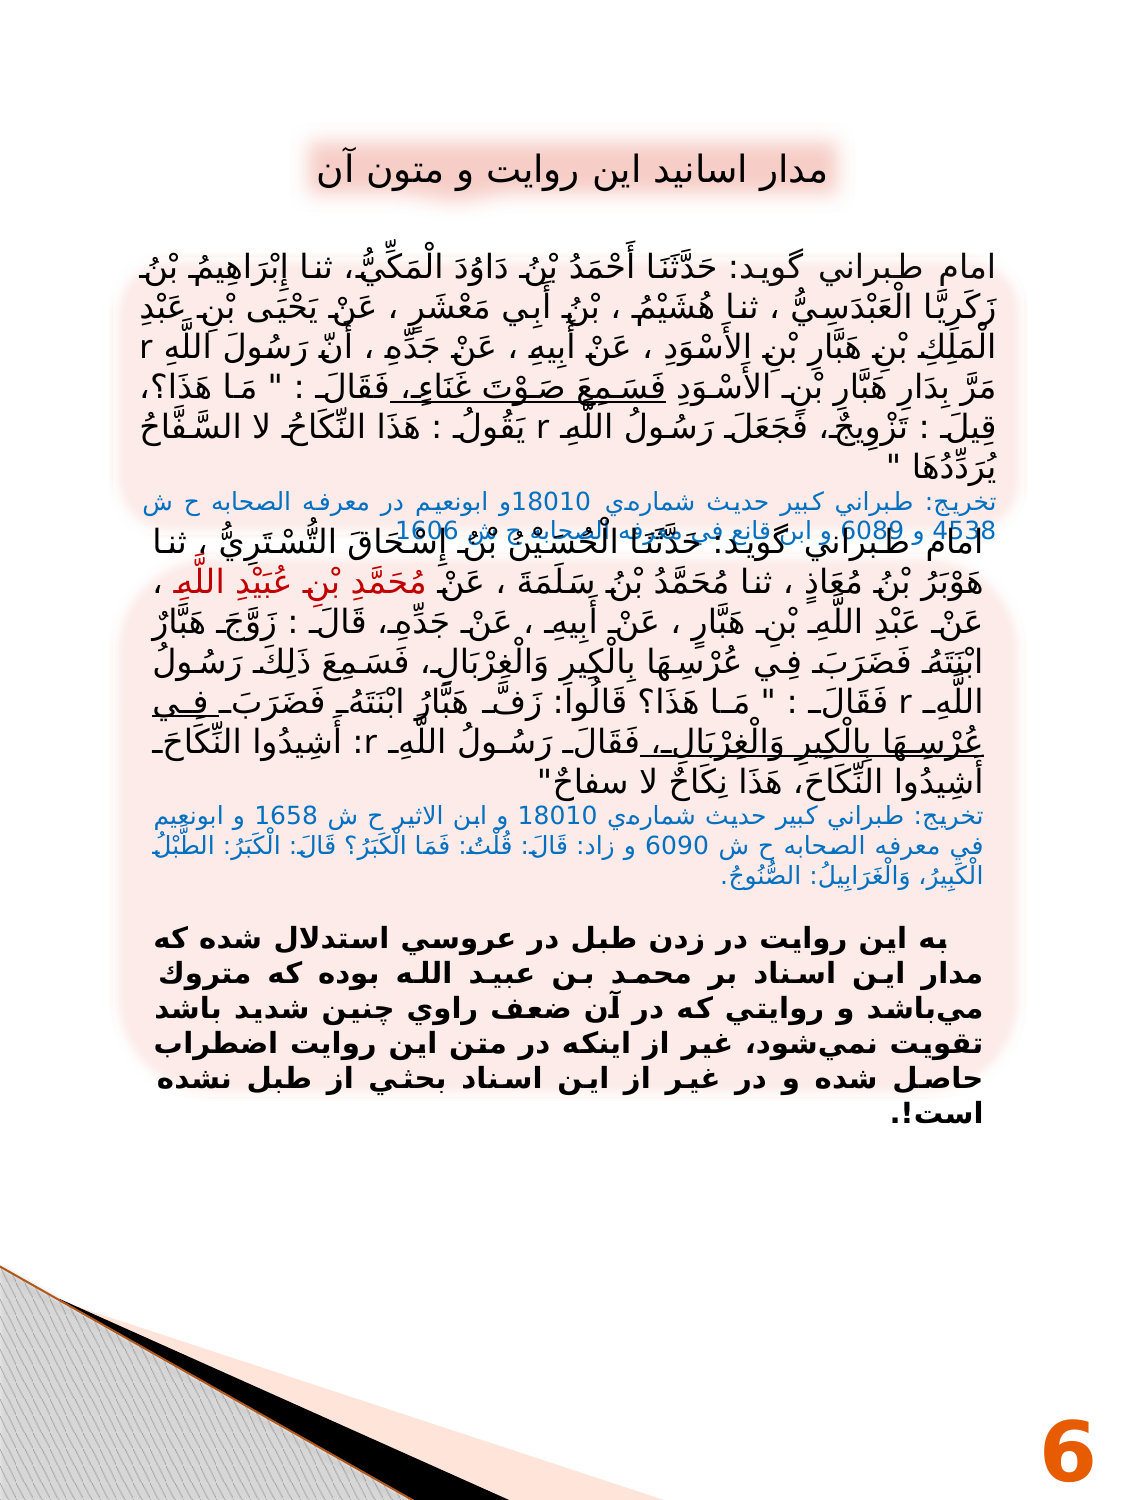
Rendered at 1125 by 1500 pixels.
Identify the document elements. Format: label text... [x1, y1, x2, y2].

text_box اجماع بر تحريم آهنگ و پاسخ شبهات معترضين برآن: [320, 153, 826, 189]
text_box [3, 1276, 399, 1500]
text_box امام طبراني گويد: حَدَّثَنَا الْحُسَيْنُ بْنُ إِسْحَاقَ التُّسْتَرِيُّ ، ثنا هَوْبَرُ بْنُ مُعَاذٍ ، ثنا مُحَمَّدُ بْنُ سَلَمَةَ ، عَنْ مُحَمَّدِ بْنِ عُبَيْدِ اللَّهِ ، عَنْ عَبْدِ اللَّهِ بْنِ هَبَّارٍ ، عَنْ أَبِيهِ ، عَنْ جَدِّهِ، قَالَ : زَوَّجَ هَبَّارٌ ابْنَتَهُ فَضَرَبَ فِي عُرْسِهَا بِالْكِيرِ وَالْغِرْبَالِ، فَسَمِعَ ذَلِكَ رَسُولُ اللَّهِ r فَقَالَ : " مَا هَذَا؟ قَالُوا: زَفَّ هَبَّارُ ابْنَتَهُ فَضَرَبَ فِي عُرْسِهَا بِالْكِيرِ وَالْغِرْبَالِ، فَقَالَ رَسُولُ اللَّهِ r: أَشِيدُوا النِّكَاحَ أَشِيدُوا النِّكَاحَ، هَذَا نِكَاحٌ لا سفاحٌ" تخريج: طبراني كبير حديث شماره‌ي 18010 و ابن الاثير ح ش 1658 و ابونعيم في معرفه الصحابه ح ش 6090 و زاد: قَالَ: قُلْتُ: فَمَا الْكَبَرُ؟ قَالَ: الْكَبَرُ: الطَّبْلُ الْكَبِيرُ، وَالْغَرَابِيلُ: الصُّنُوجُ. به اين روايت در زدن طبل در عروسي استدلال شده كه مدار اين اسناد بر محمد بن عبيد الله بوده كه متروك مي‌باشد و روايتي كه در آن ضعف راوي چنين شديد باشد تقويت نمي‌شود، غير از اينكه در متن اين روايت اضطراب حاصل شده و در غير از اين اسناد بحثي از طبل نشده است!. [126, 567, 1010, 1084]
text_box 66 [1000, 1390, 1125, 1500]
text_box مدار اسانيد اين روايت و متون آن [324, 158, 822, 185]
text_box امام طبراني گويد: حَدَّثَنَا أَحْمَدُ بْنُ دَاوُدَ الْمَكِّيُّ، ثنا إِبْرَاهِيمُ بْنُ زَكَرِيَّا الْعَبْدَسِيُّ ، ثنا هُشَيْمُ ، بْنُ أَبِي مَعْشَرٍ ، عَنْ يَحْيَى بْنِ عَبْدِ الْمَلِكِ بْنِ هَبَّارِ بْنِ الأَسْوَدِ ، عَنْ أَبِيهِ ، عَنْ جَدِّهِ ، أَنّ رَسُولَ اللَّهِ r مَرَّ بِدَارِ هَبَّارِ بْنِ الأَسْوَدِ فَسَمِعَ صَوْتَ غَنَاءٍ، فَقَالَ : " مَا هَذَا؟، قِيلَ : تَزْوِيجٌ، فَجَعَلَ رَسُولُ اللَّهِ r يَقُولُ : هَذَا النِّكَاحُ لا السَّفَّاحُ يُرَدِّدُهَا " تخريج: طبراني كبير حديث شماره‌ي 18010و ابونعيم در معرفه الصحابه ح ش 4538 و 6089 و ابن قانع في معرفه الصحابه ح ش 1606 [127, 271, 1011, 522]
text_box در كتاب مدونه 9/421 آمده است كه امام سحنون تنوخي گويد: از امام عبدالرحمن بن قاسم سؤال گرفتم: آيا امام مالك زدن دف در عروسي را جايز مي‌دانست يا نه؟ و آيا اجاره دادن آن را جايز مي‌دانست يا نه؟، امام ابن قاسم گفت: امام مالك دف و ديگر ادوات موسيقي را در عروسي كراهت (يعني حرام) مي‌دانست! و آن هم بدين علّت كه من از وي سؤال گرفتم و آن را ضعيف دانست و نپسنديد! [317, 151, 828, 192]
